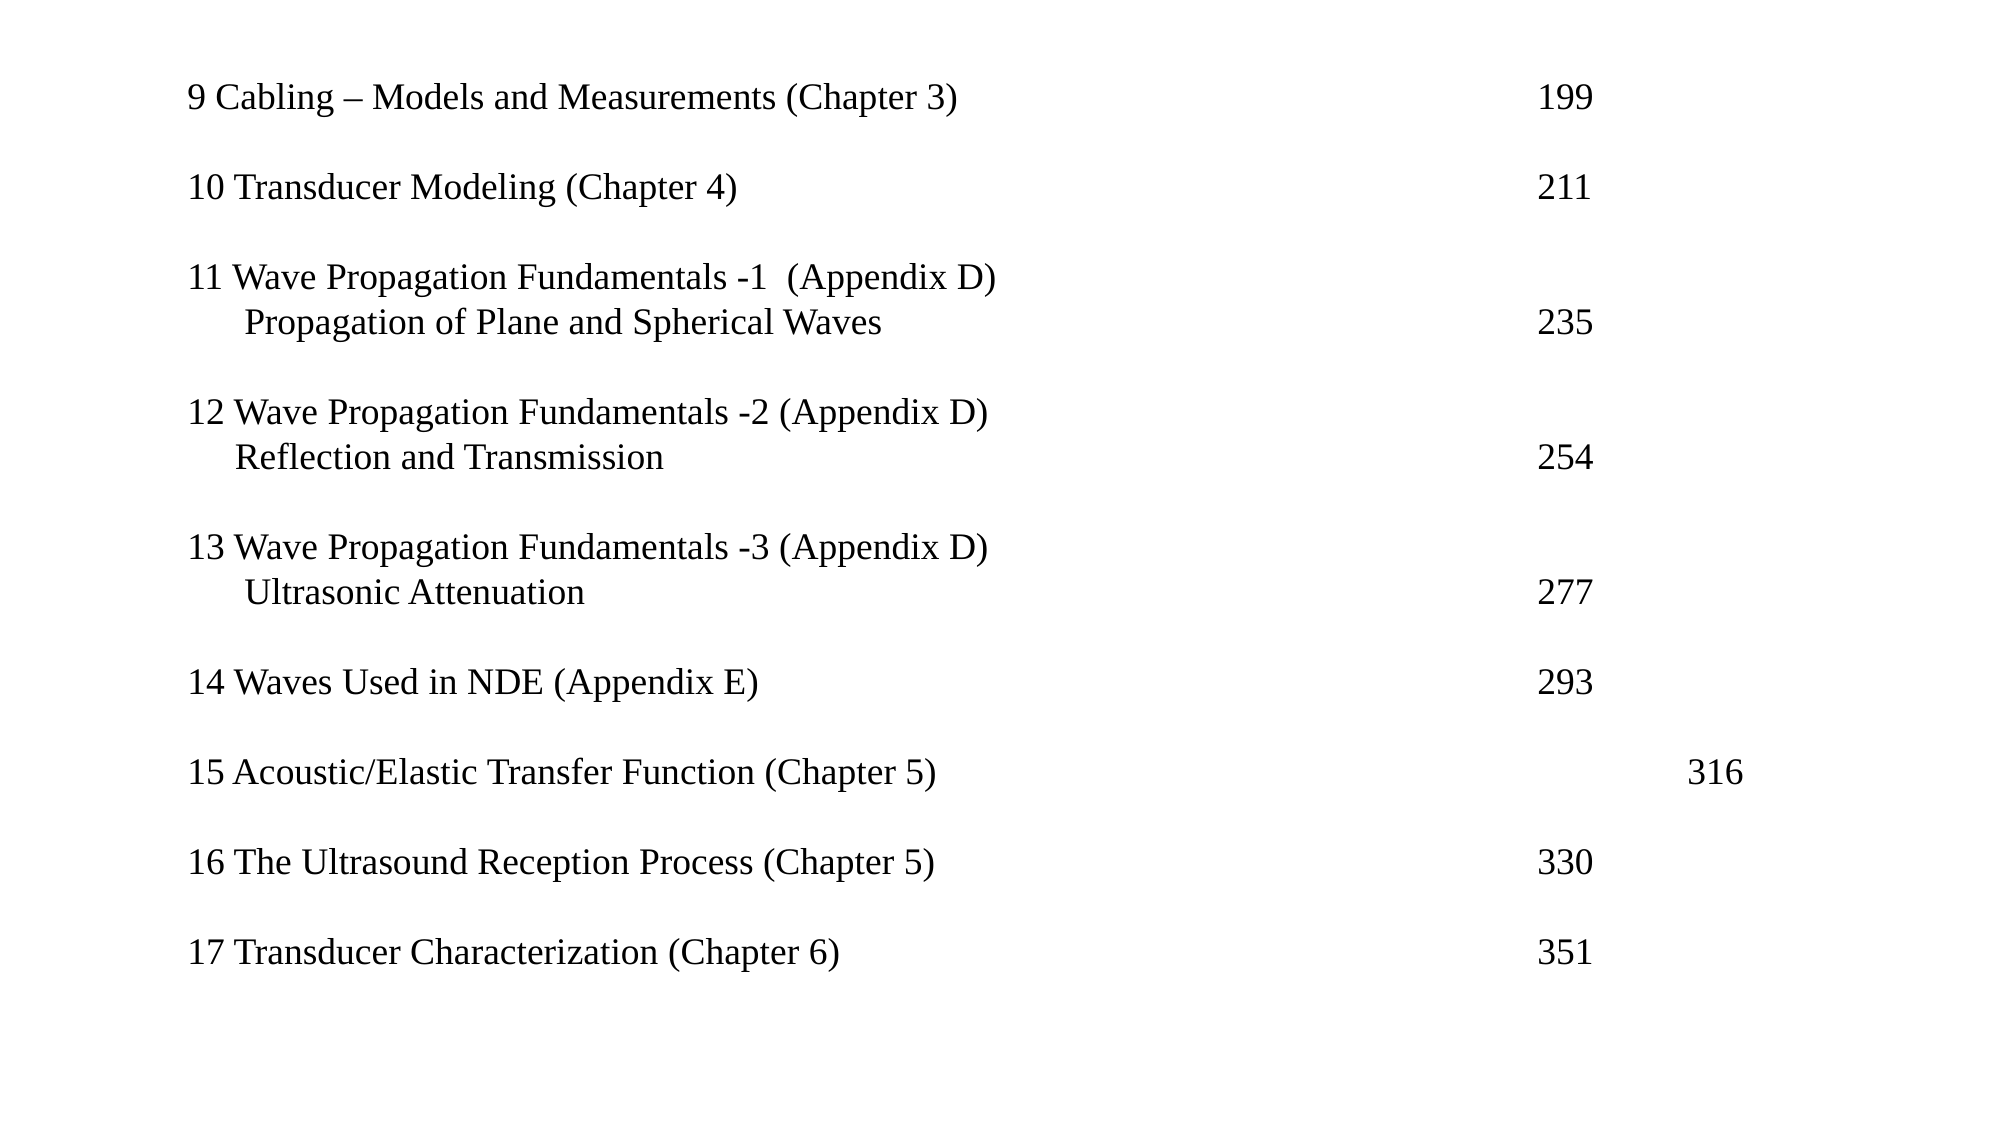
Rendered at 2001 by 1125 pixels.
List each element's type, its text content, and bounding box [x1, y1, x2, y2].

text_box 9 Cabling – Models and Measurements (Chapter 3) 199 10 Transducer Modeling (Chapter 4) 211 11 Wave Propagation Fundamentals -1 (Appendix D) Propagation of Plane and Spherical Waves 235 12 Wave Propagation Fundamentals -2 (Appendix D) Reflection and Transmission 254 13 Wave Propagation Fundamentals -3 (Appendix D) Ultrasonic Attenuation 277 14 Waves Used in NDE (Appendix E) 293 15 Acoustic/Elastic Transfer Function (Chapter 5) 316 16 The Ultrasound Reception Process (Chapter 5) 330 17 Transducer Characterization (Chapter 6) 351 [172, 64, 1815, 1025]
